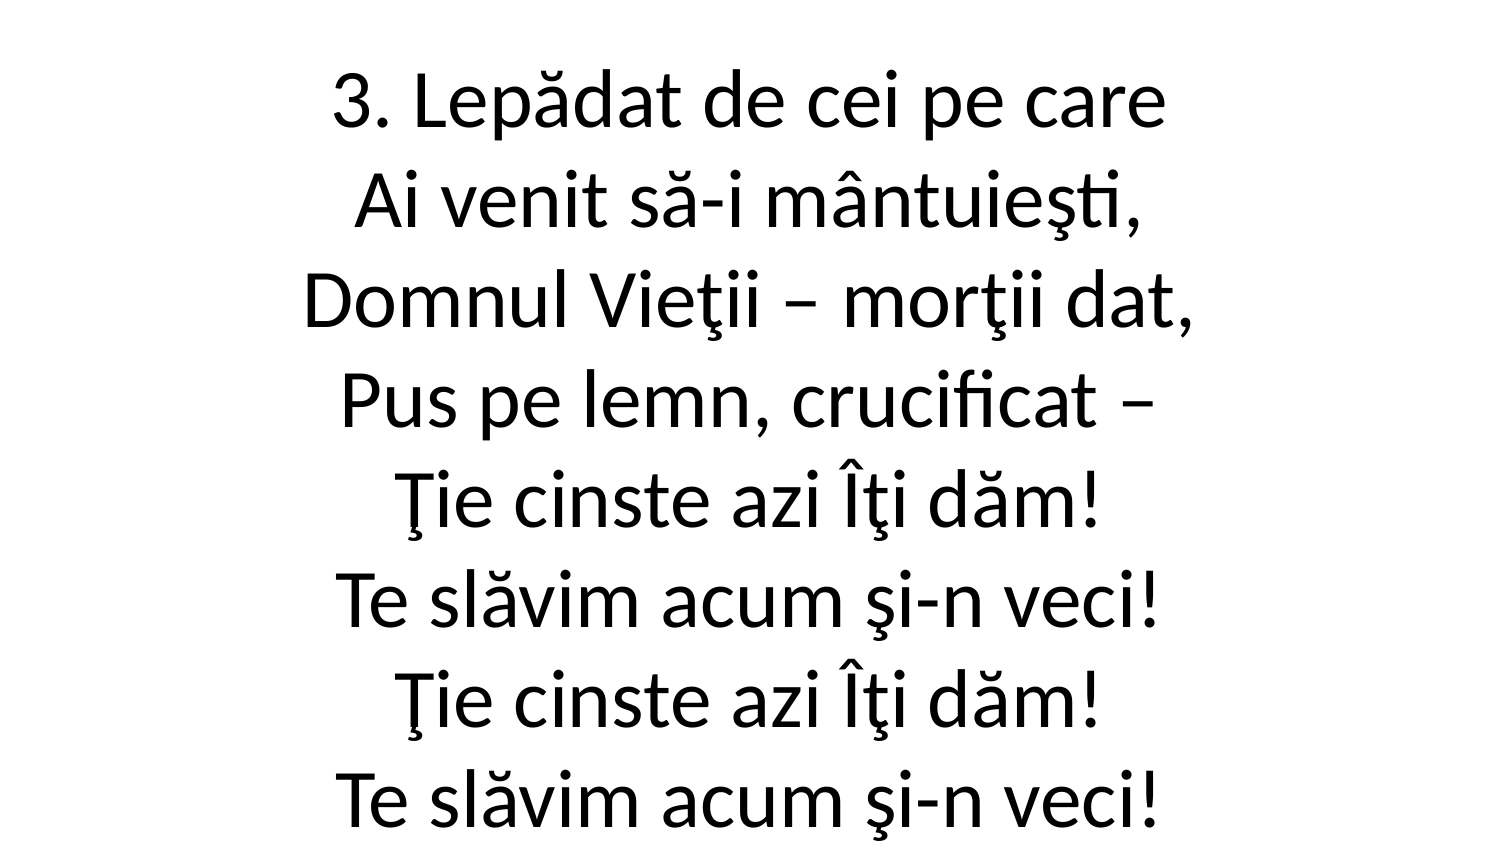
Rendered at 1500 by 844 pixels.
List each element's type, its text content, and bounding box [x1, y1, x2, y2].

text_box 3. Lepădat de cei pe care Ai venit să-i mântuieşti, Domnul Vieţii – morţii dat, Pus pe lemn, crucificat – Ţie cinste azi Îţi dăm! Te slăvim acum şi-n veci! Ţie cinste azi Îţi dăm! Te slăvim acum şi-n veci! [287, 0, 1213, 844]
